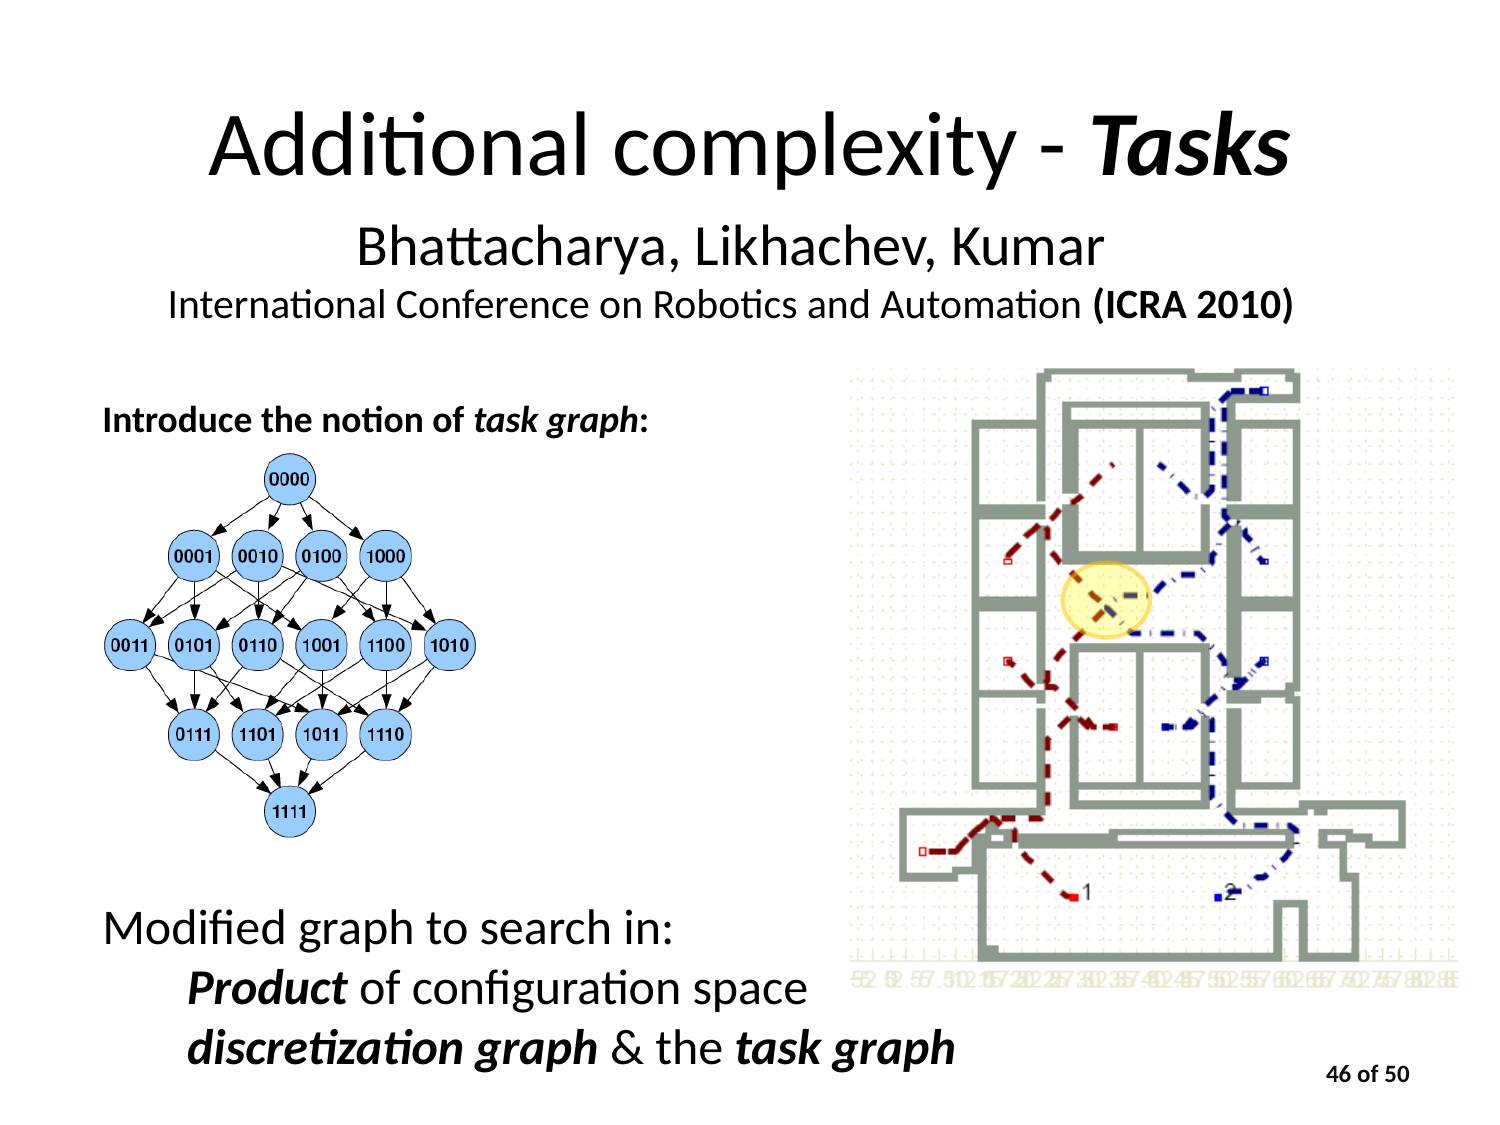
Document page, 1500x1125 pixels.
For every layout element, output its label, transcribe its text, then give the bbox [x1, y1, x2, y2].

text_box Modified graph to search in: Product of configuration space discretization graph & the task graph [87, 887, 1000, 1083]
title Additional complexity - Tasks [75, 45, 1425, 233]
slide_number 46 of 50 [1074, 1042, 1425, 1103]
text_box Introduce the notion of task graph: [87, 387, 725, 448]
picture [849, 349, 1459, 1021]
text_box Bhattacharya, Likhachev, Kumar International Conference on Robotics and Automation (ICRA 2010) [62, 199, 1400, 335]
picture [99, 449, 477, 838]
